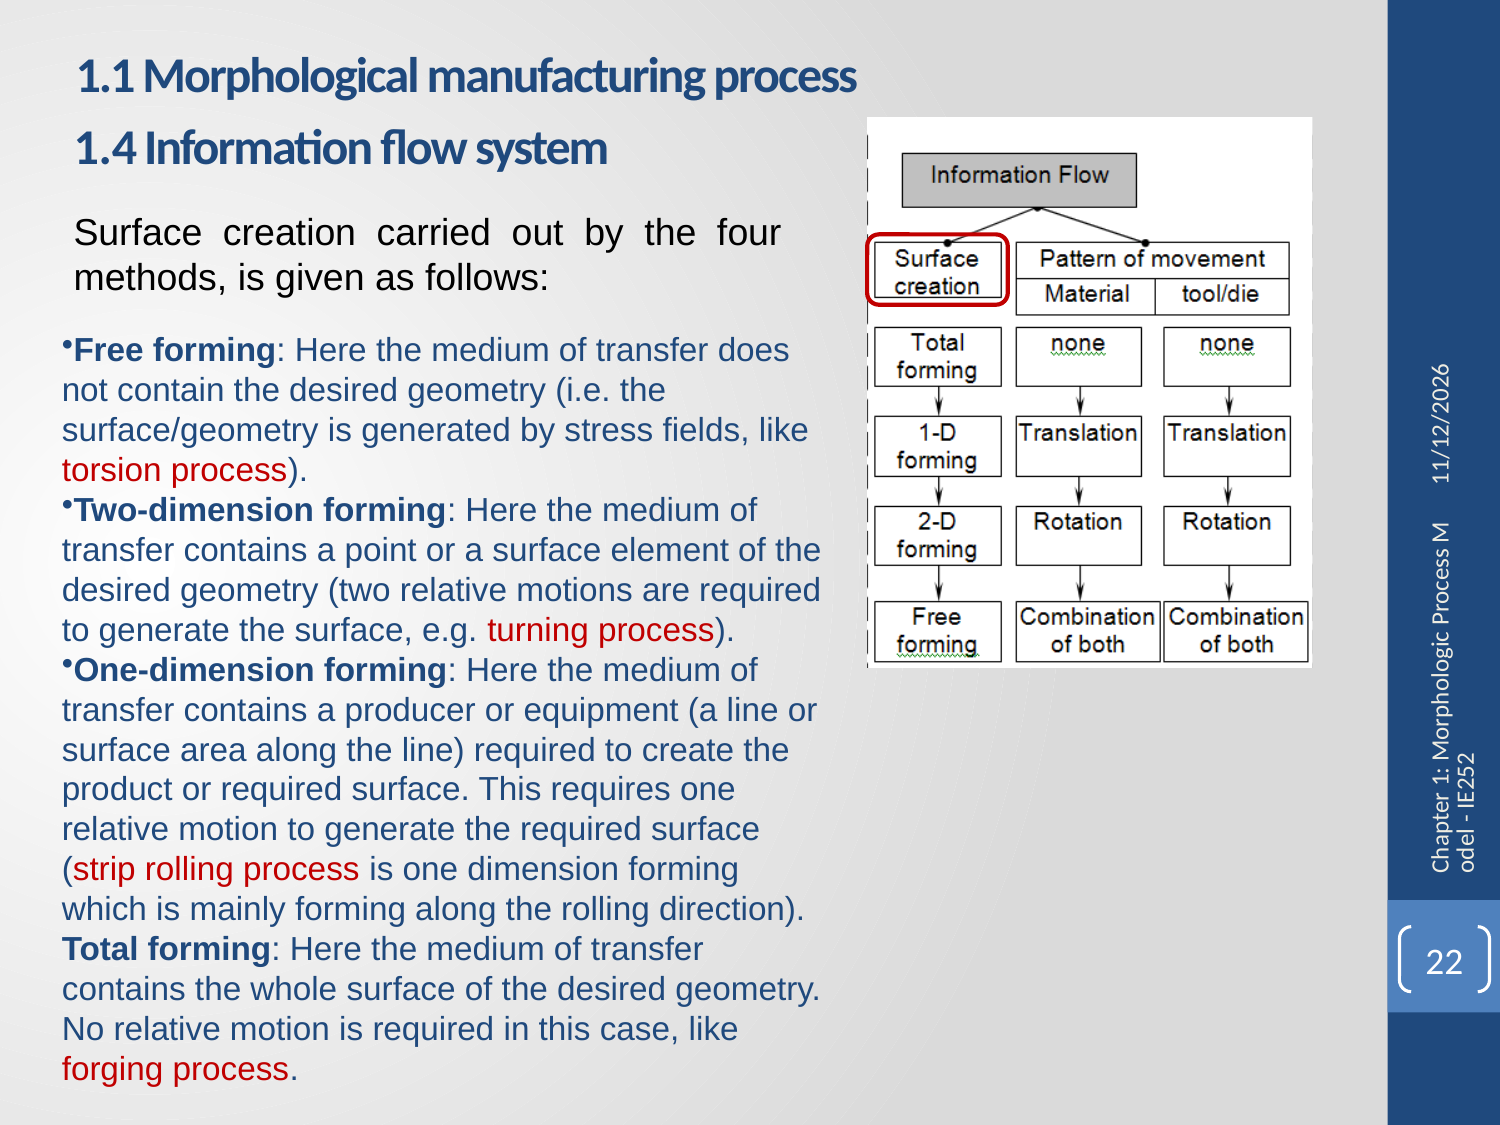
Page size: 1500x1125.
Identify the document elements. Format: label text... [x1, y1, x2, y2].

text_box 4 Information flow system [58, 107, 762, 199]
picture [866, 116, 1313, 669]
text_box Surface creation carried out by the four methods, is given as follows: [58, 199, 797, 320]
text_box Free forming: Here the medium of transfer does not contain the desired geometry (i.e. the surface/geometry is generated by stress fields, like torsion process). Two-dimension forming: Here the medium of transfer contains a point or a surface element of the desired geometry (two relative motions are required to generate the surface, e.g. turning process). One-dimension forming: Here the medium of transfer contains a producer or equipment (a line or surface area along the line) required to create the product or required surface. This requires one relative motion to generate the required surface (strip rolling process is one dimension forming which is mainly forming along the rolling direction). Total forming: Here the medium of transfer contains the whole surface of the desired geometry. No relative motion is required in this case, like forging process. [46, 320, 844, 1095]
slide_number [1408, 100, 1469, 500]
slide_number 22 [1397, 925, 1492, 994]
text_box 1.1 Morphological manufacturing process [60, 35, 883, 200]
footer Chapter 1: Morphologic Process Model - IE252 [1408, 500, 1469, 889]
